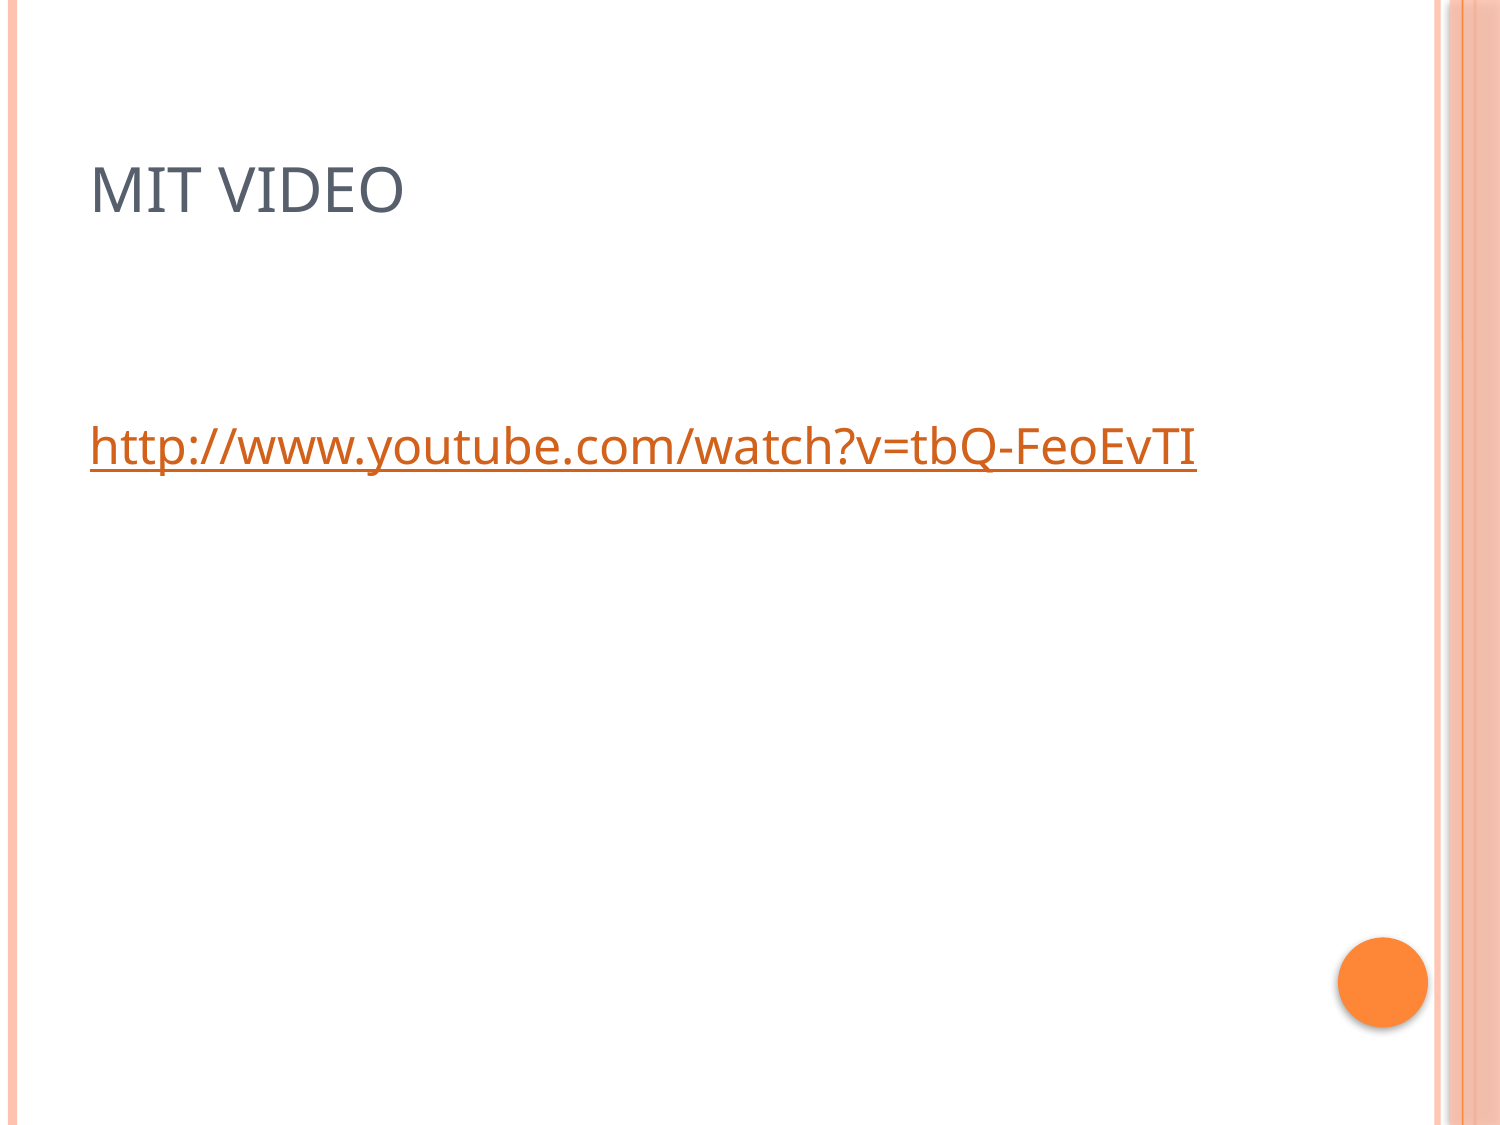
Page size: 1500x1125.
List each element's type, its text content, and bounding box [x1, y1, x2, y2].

title MIT Video [75, 45, 1300, 233]
list http://www.youtube.com/watch?v=tbQ-FeoEvTI [75, 262, 1300, 1062]
